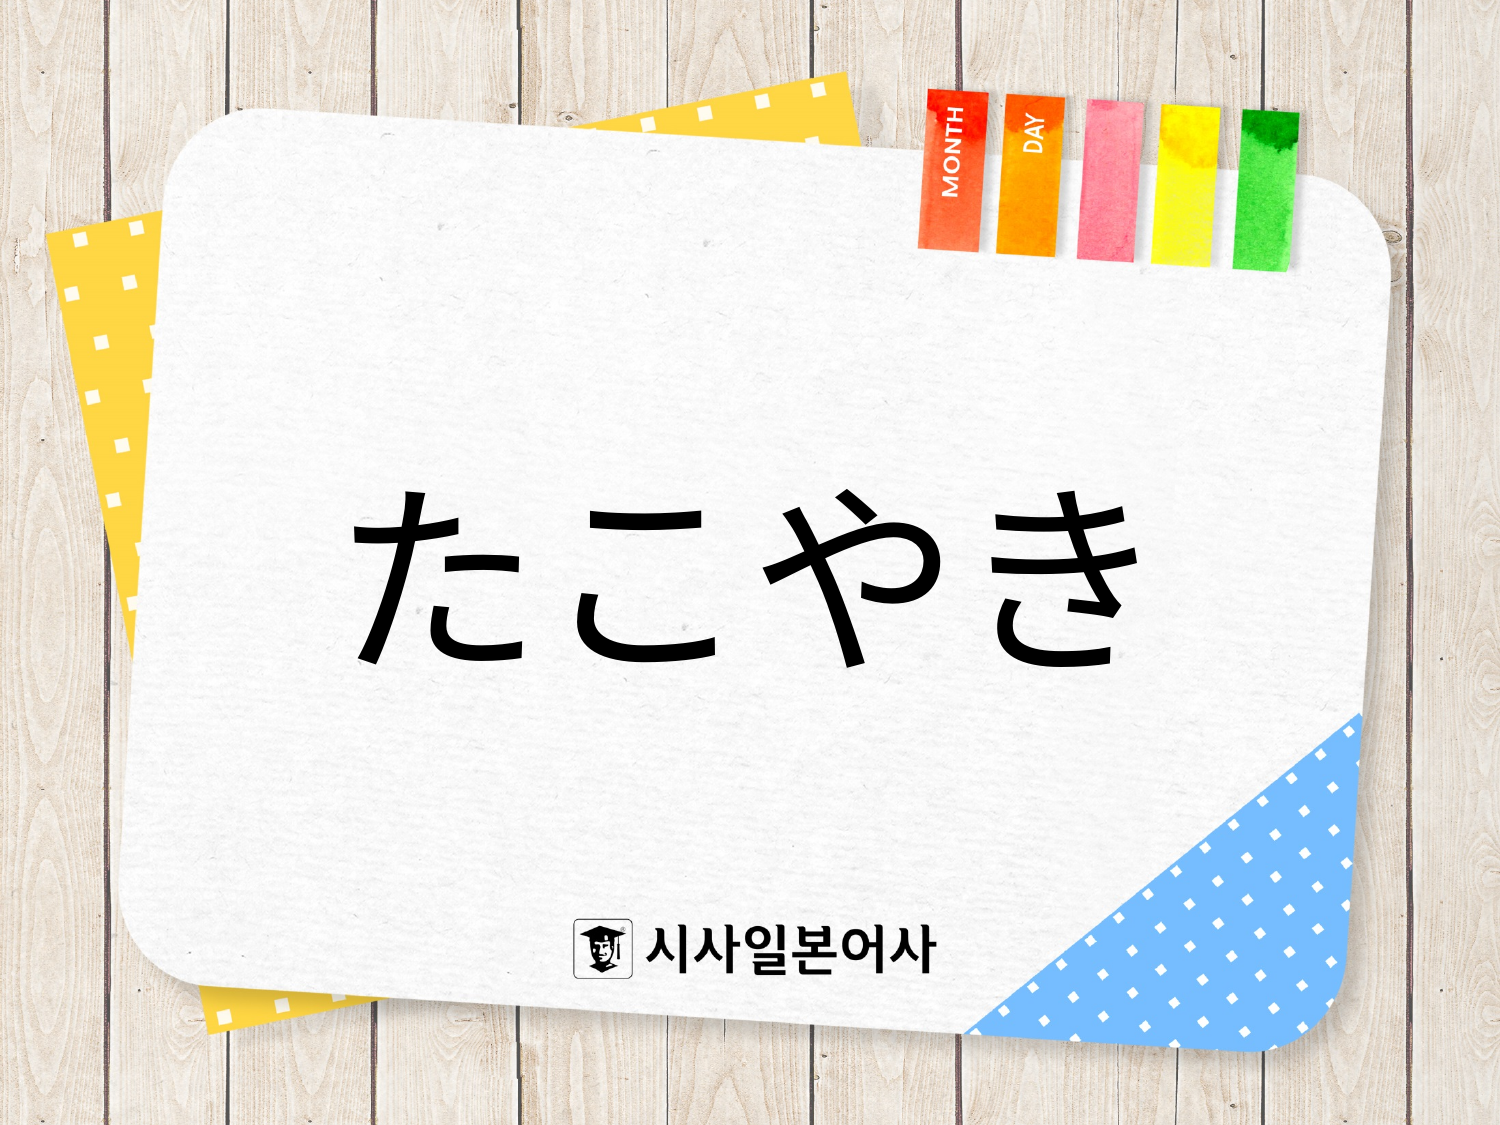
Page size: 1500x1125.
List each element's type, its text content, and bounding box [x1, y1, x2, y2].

title たこやき [75, 338, 1425, 811]
picture [0, 0, 1500, 1125]
